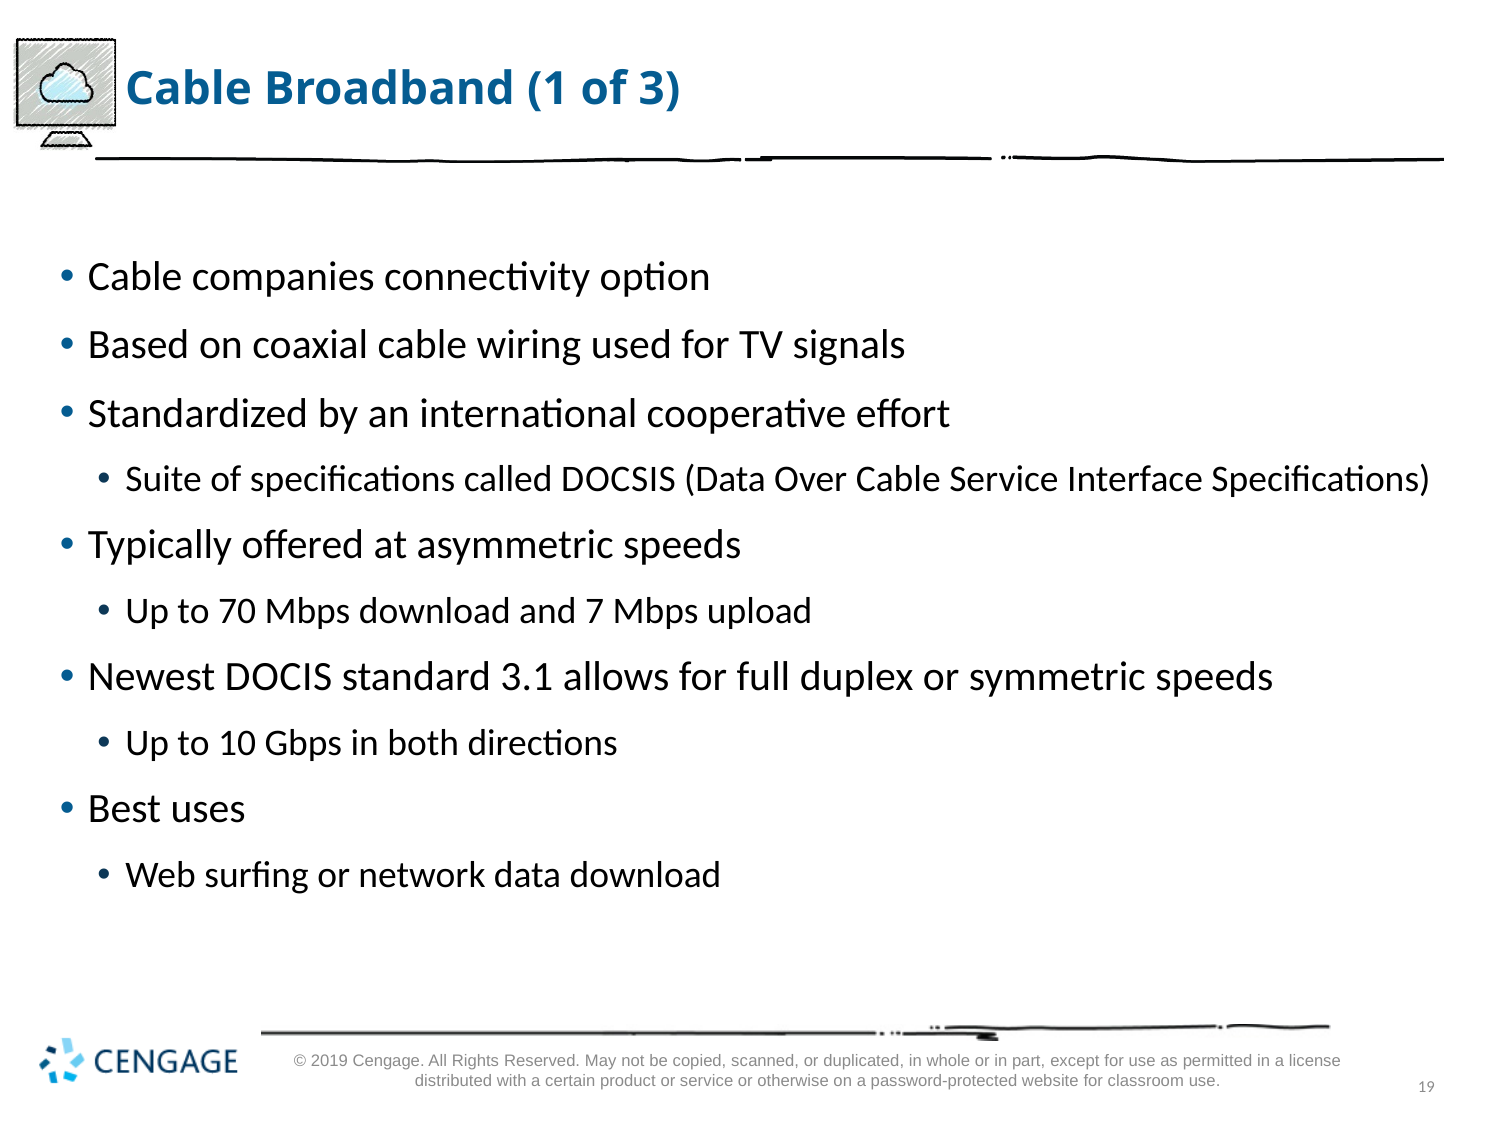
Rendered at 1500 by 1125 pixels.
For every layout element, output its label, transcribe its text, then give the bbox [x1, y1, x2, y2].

footer © 2019 Cengage. All Rights Reserved. May not be copied, scanned, or duplicated, in whole or in part, except for use as permitted in a license distributed with a certain product or service or otherwise on a password-protected website for classroom use. [262, 1050, 1375, 1091]
picture [95, 155, 1444, 163]
title Cable Broadband (1 of 3) [125, 66, 1442, 116]
picture [261, 1024, 1331, 1041]
list Cable companies connectivity option Based on coaxial cable wiring used for TV signals Standardized by an international cooperative effort Suite of specifications called D O C S I S (Data Over Cable Service Interface Specifications) Typically offered at asymmetric speeds Up to 70 Mbps download and 7 Mbps upload Newest D O C I S standard 3.1 allows for full duplex or symmetric speeds Up to 10 Gbps in both directions Best uses Web surfing or network data download [59, 252, 1441, 903]
picture [13, 36, 117, 151]
picture [19, 1024, 250, 1096]
